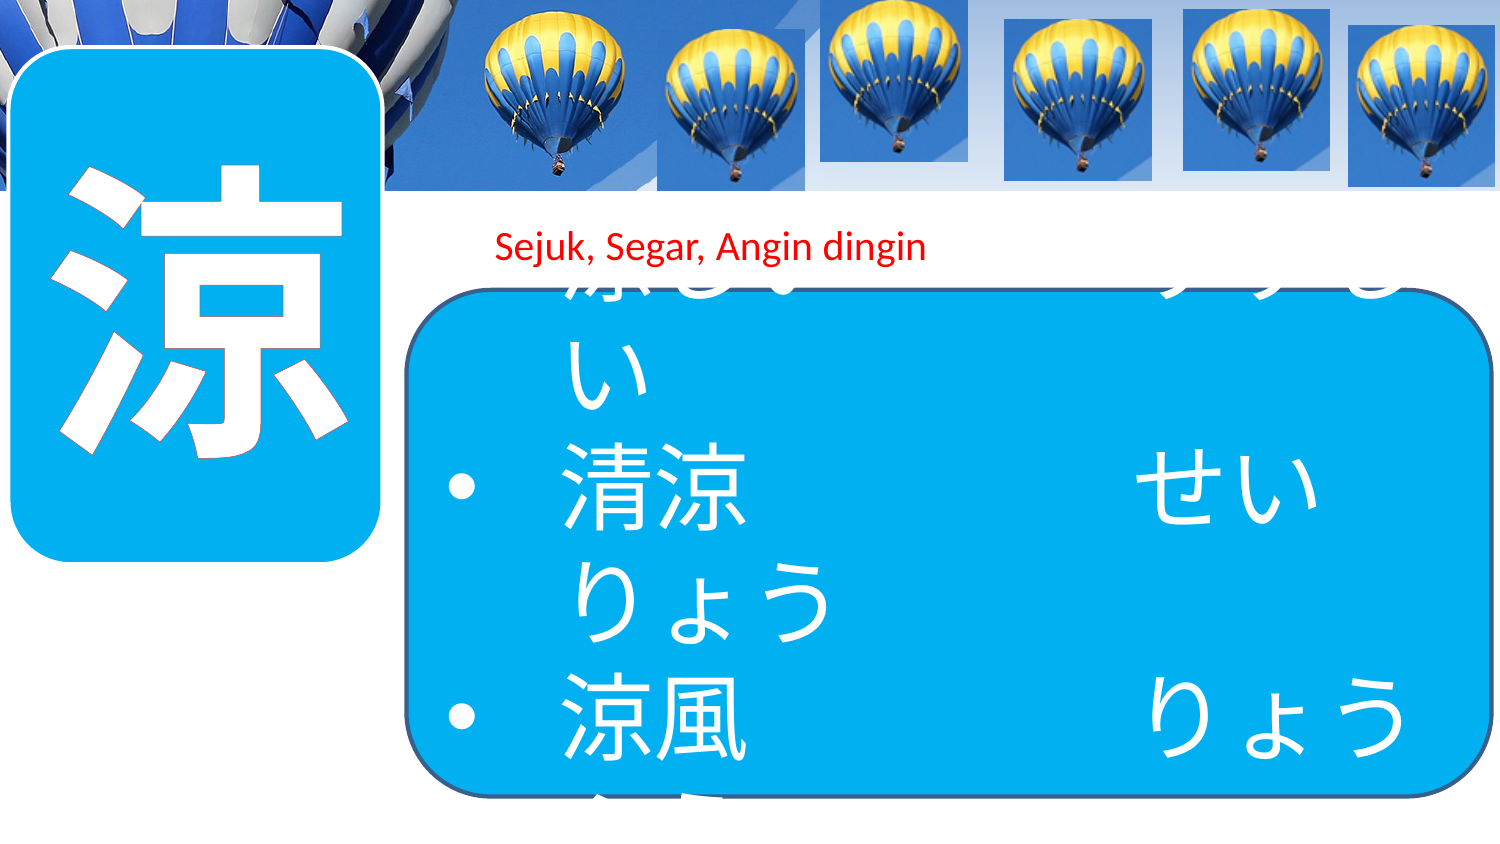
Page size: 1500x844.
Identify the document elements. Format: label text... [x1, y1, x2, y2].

text_box 涼しい すずしい 清涼 せいりょう 涼風 りょうふう [404, 288, 1494, 799]
text_box Sejuk, Segar, Angin dingin [479, 180, 1473, 306]
text_box 涼 [6, 45, 385, 567]
picture [0, 0, 1500, 844]
